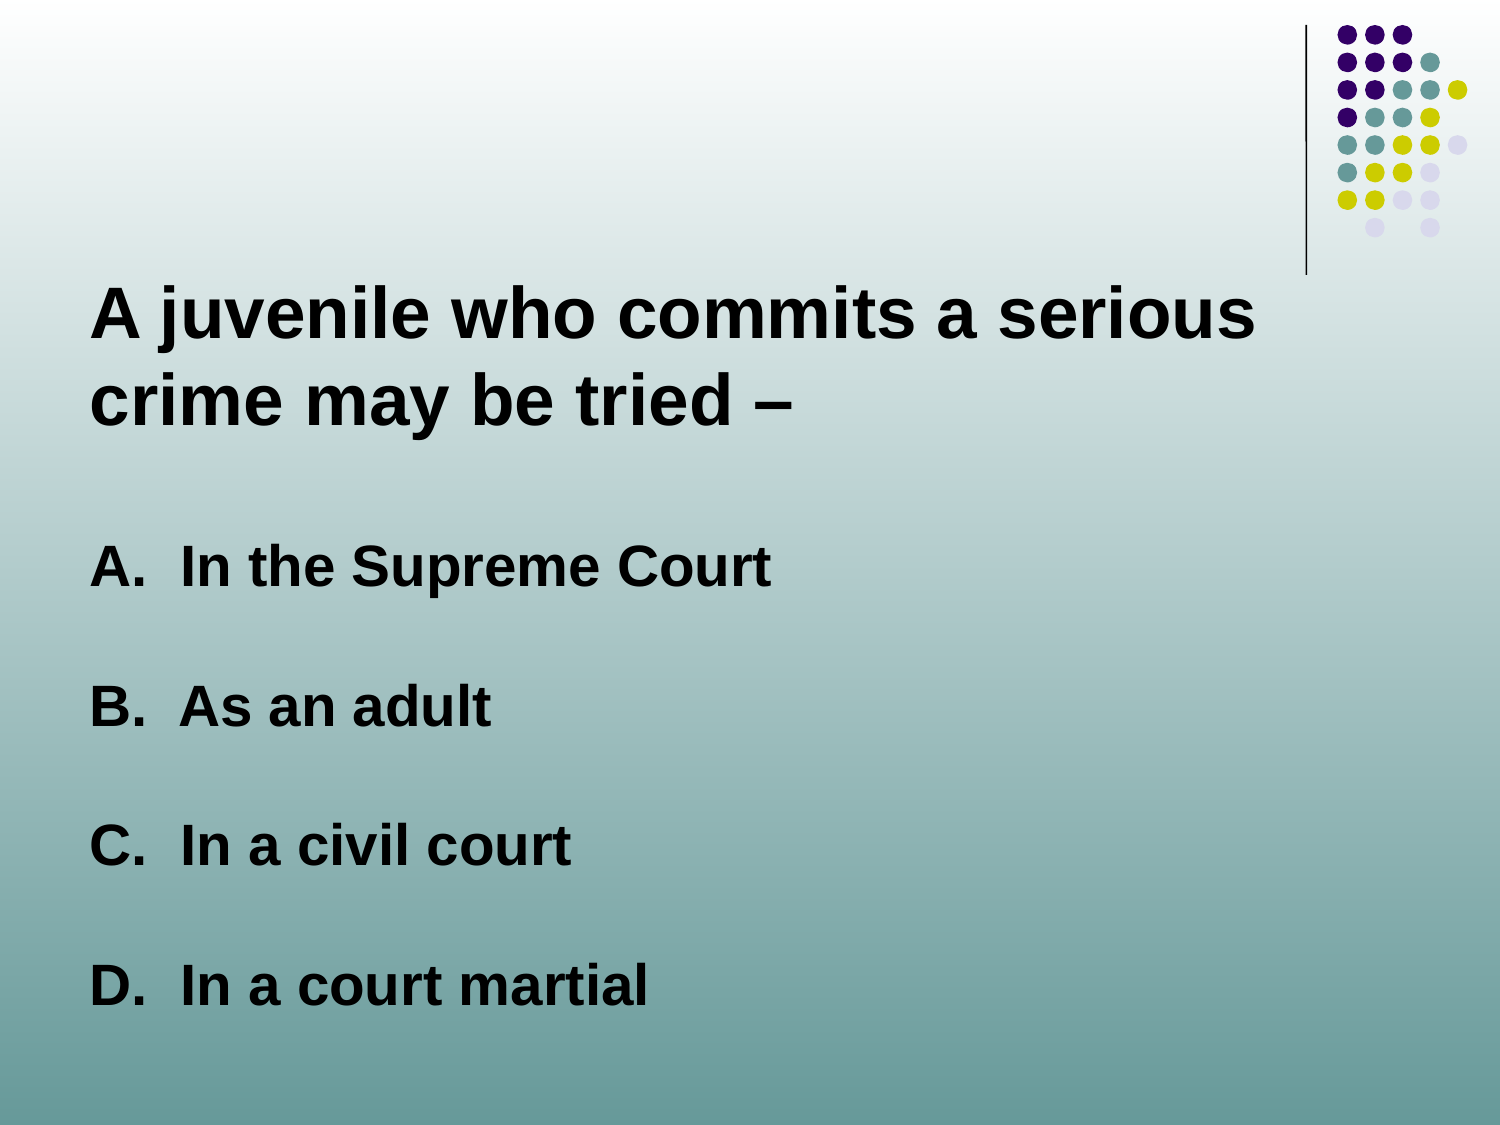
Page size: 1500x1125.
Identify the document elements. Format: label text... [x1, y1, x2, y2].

text_box A juvenile who commits a serious crime may be tried – A. In the Supreme Court B. As an adult C. In a civil court D. In a court martial [75, 899, 1313, 1113]
